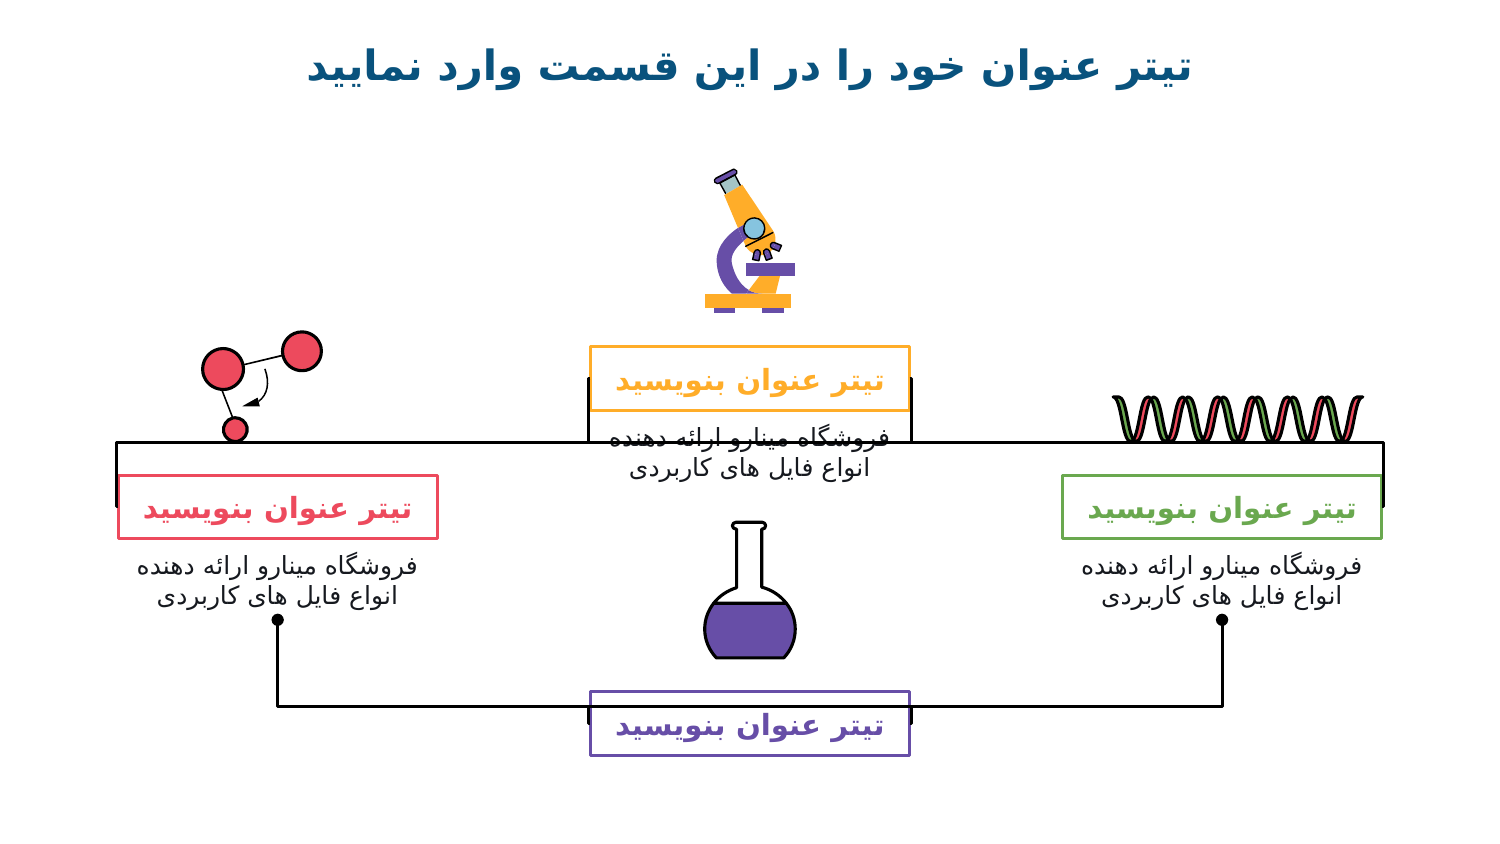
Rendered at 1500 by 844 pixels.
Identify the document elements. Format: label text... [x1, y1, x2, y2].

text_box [1112, 396, 1363, 442]
text_box تیتر عنوان خود را در این قسمت وارد نمایید [0, 6, 1500, 96]
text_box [200, 331, 324, 442]
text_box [704, 168, 795, 314]
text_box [117, 474, 433, 621]
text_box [382, 515, 487, 829]
text_box تیتر عنوان بنویسید [590, 691, 910, 706]
text_box تیتر عنوان بنویسید [590, 709, 910, 756]
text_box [704, 522, 796, 659]
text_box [1065, 474, 1383, 621]
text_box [1013, 515, 1118, 829]
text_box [589, 346, 910, 492]
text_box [437, 378, 591, 508]
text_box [909, 378, 1063, 508]
